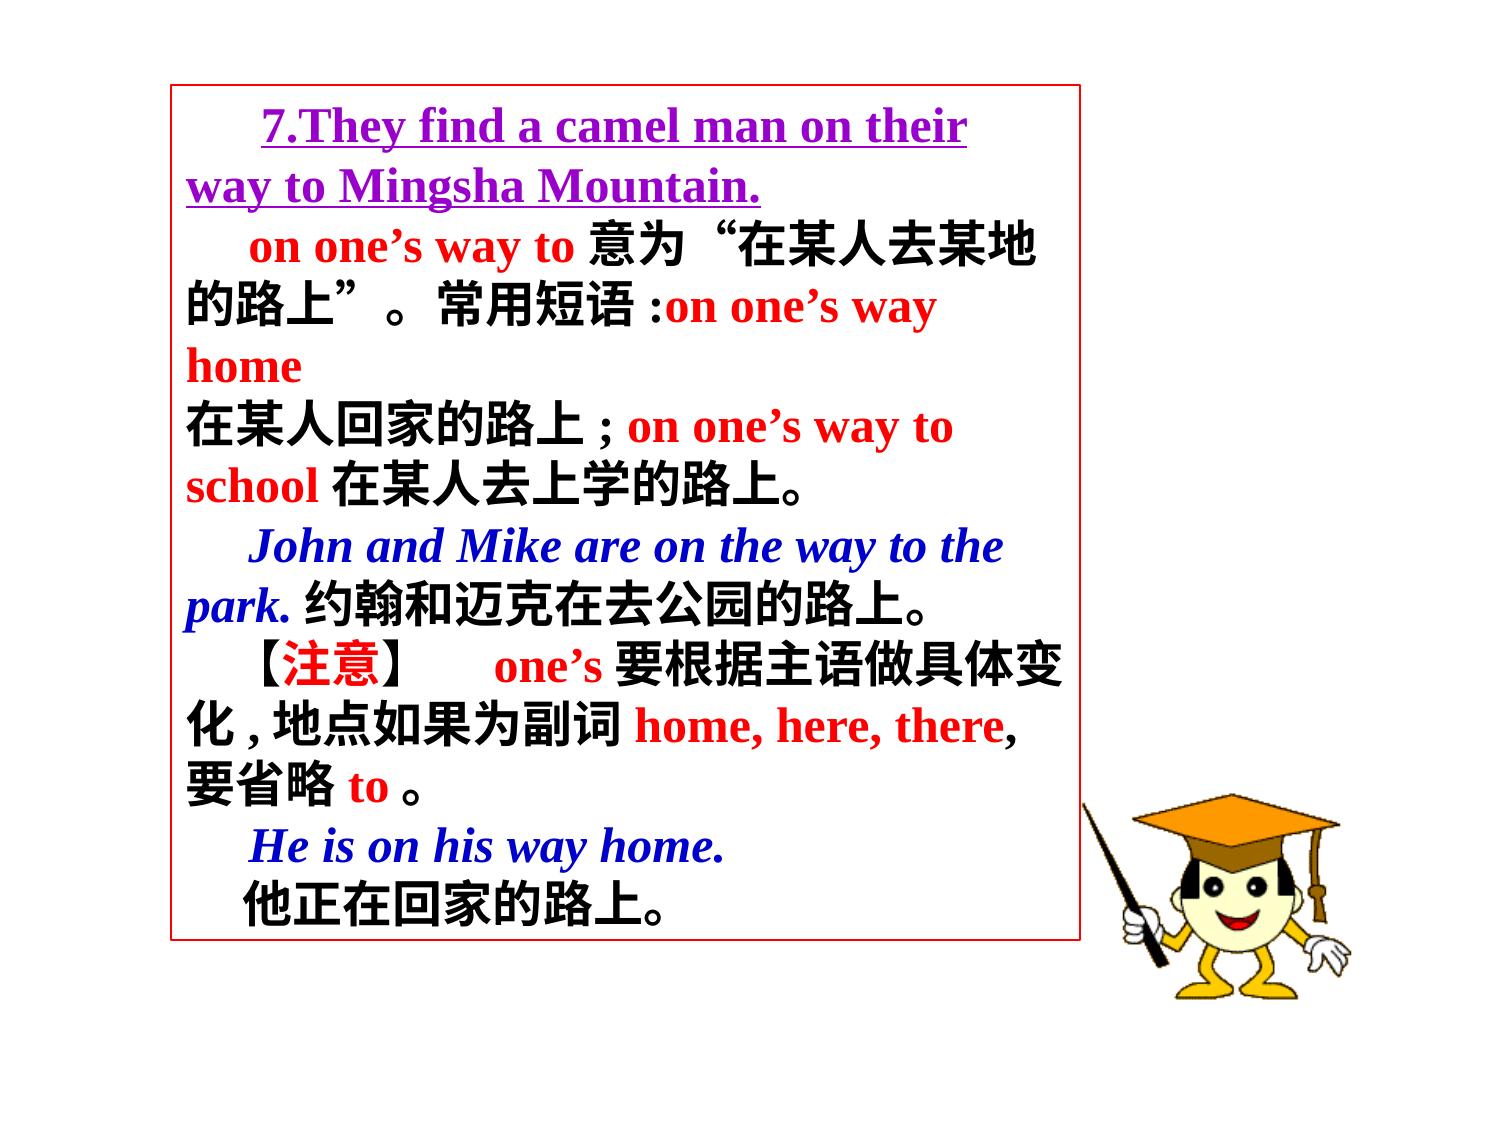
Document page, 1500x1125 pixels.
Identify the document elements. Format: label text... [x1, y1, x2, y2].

text_box 7.They find a camel man on their way to Mingsha Mountain. on one’s way to意为“在某人去某地的路上”。常用短语:on one’s way home 在某人回家的路上; on one’s way to school在某人去上学的路上。 John and Mike are on the way to the park.约翰和迈克在去公园的路上。 【注意】 one’s要根据主语做具体变化,地点如果为副词home, here, there,要省略to。 He is on his way home. 他正在回家的路上。 [171, 85, 1081, 940]
picture [1061, 778, 1375, 1014]
